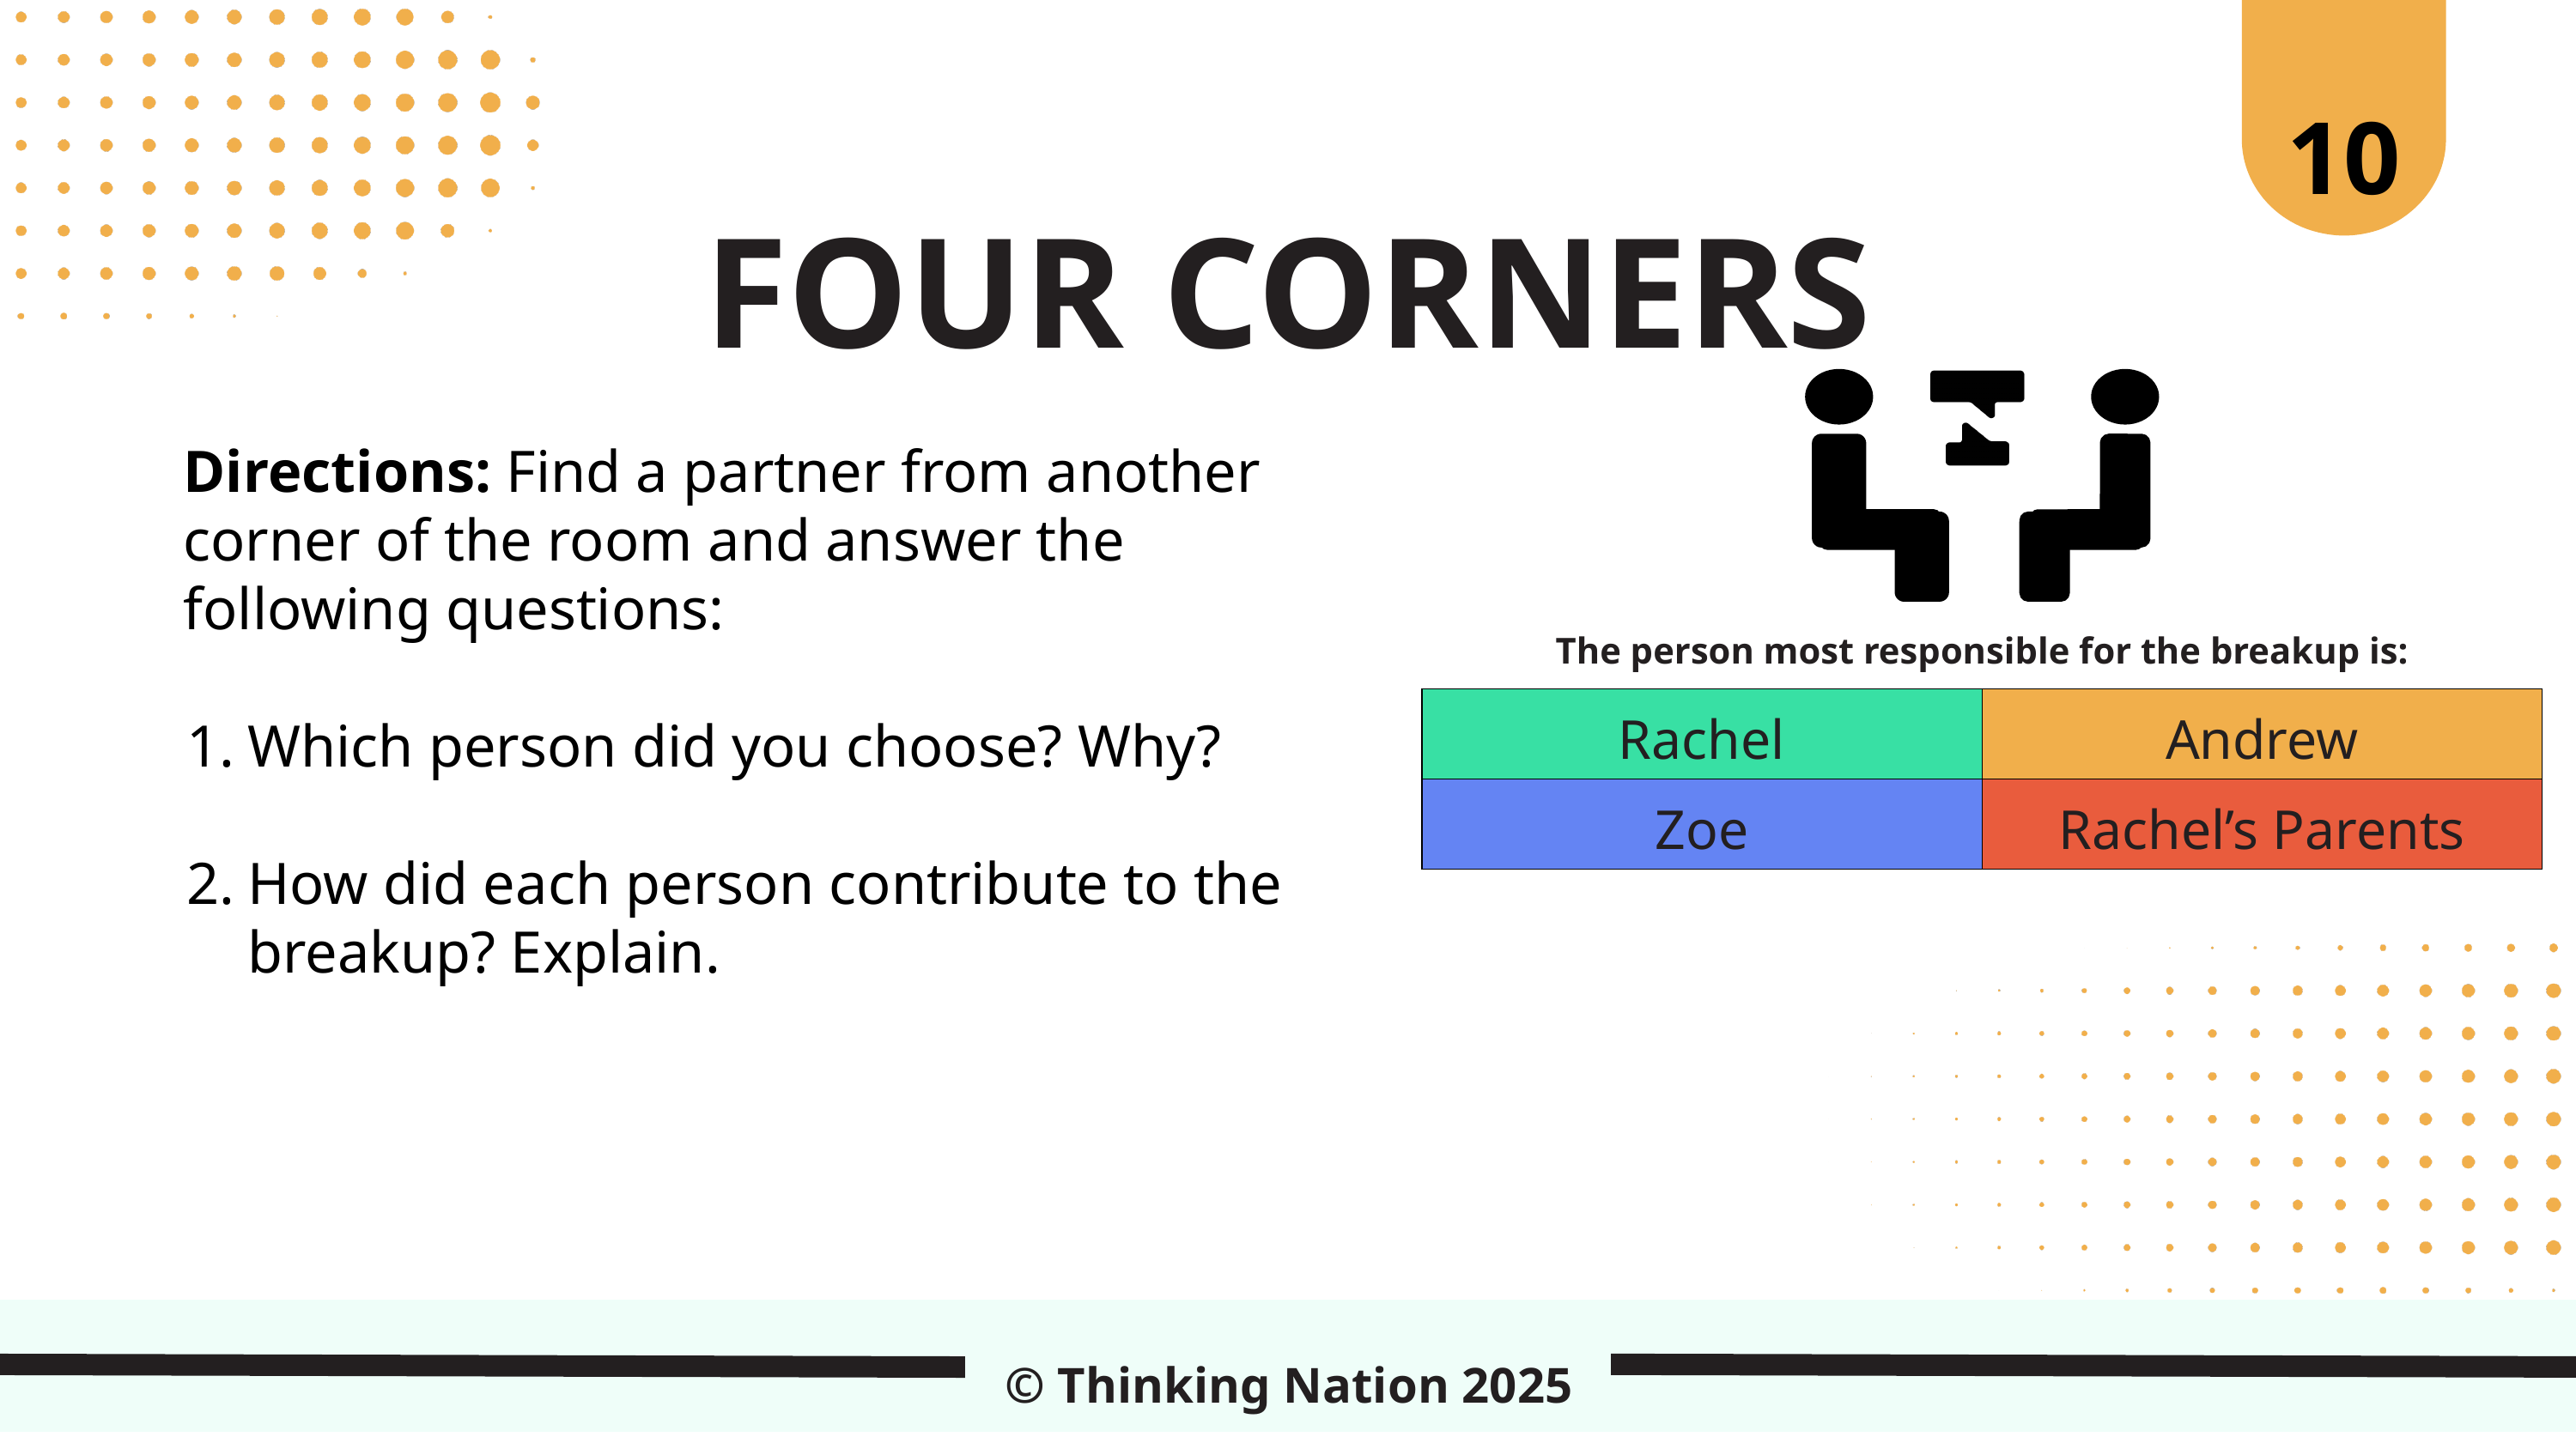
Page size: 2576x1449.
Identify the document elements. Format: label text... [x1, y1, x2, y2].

table_header Rachel [1423, 689, 1982, 779]
text_box [0, 0, 540, 319]
table_cell Rachel’s Parents [1983, 779, 2542, 869]
table_header Andrew [1983, 689, 2542, 779]
text_box [1828, 943, 2576, 1294]
table_cell Zoe [1423, 779, 1982, 869]
text_box Directions: Find a partner from another corner of the room and answer the following questions: Which person did you choose? Why? How did each person contribute to the breakup? Explain. [170, 421, 1386, 1235]
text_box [2233, 0, 2455, 236]
text_box The person most responsible for the breakup is: [1385, 628, 2576, 715]
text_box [1805, 351, 2159, 602]
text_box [0, 1299, 2576, 1433]
text_box FOUR CORNERS [359, 123, 2216, 379]
